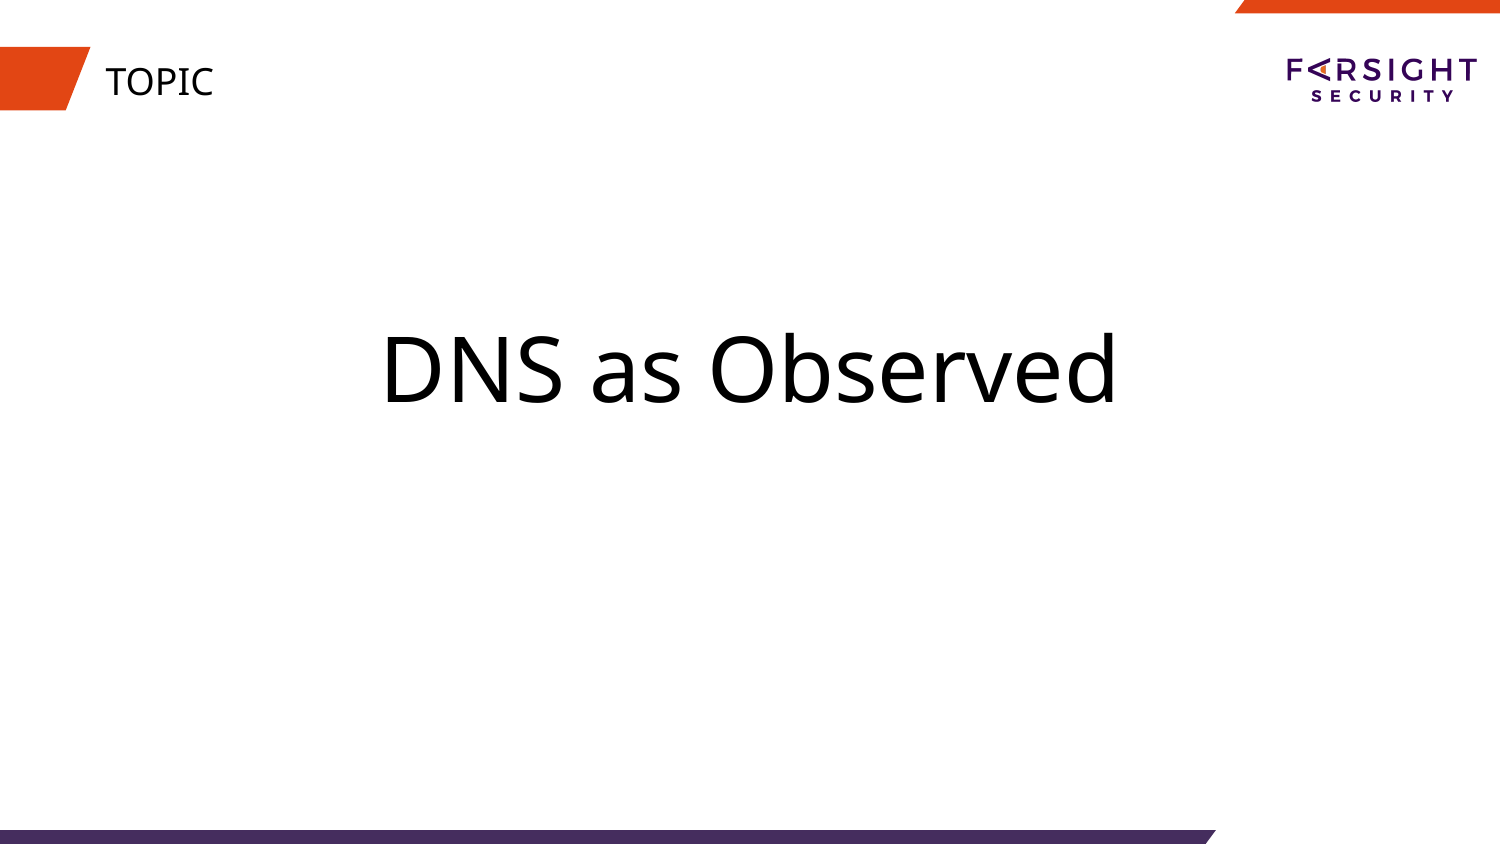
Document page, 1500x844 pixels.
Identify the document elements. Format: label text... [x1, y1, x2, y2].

list DNS as Observed [277, 333, 1223, 474]
picture [1254, 29, 1500, 131]
title TOPIC [90, 46, 1255, 114]
